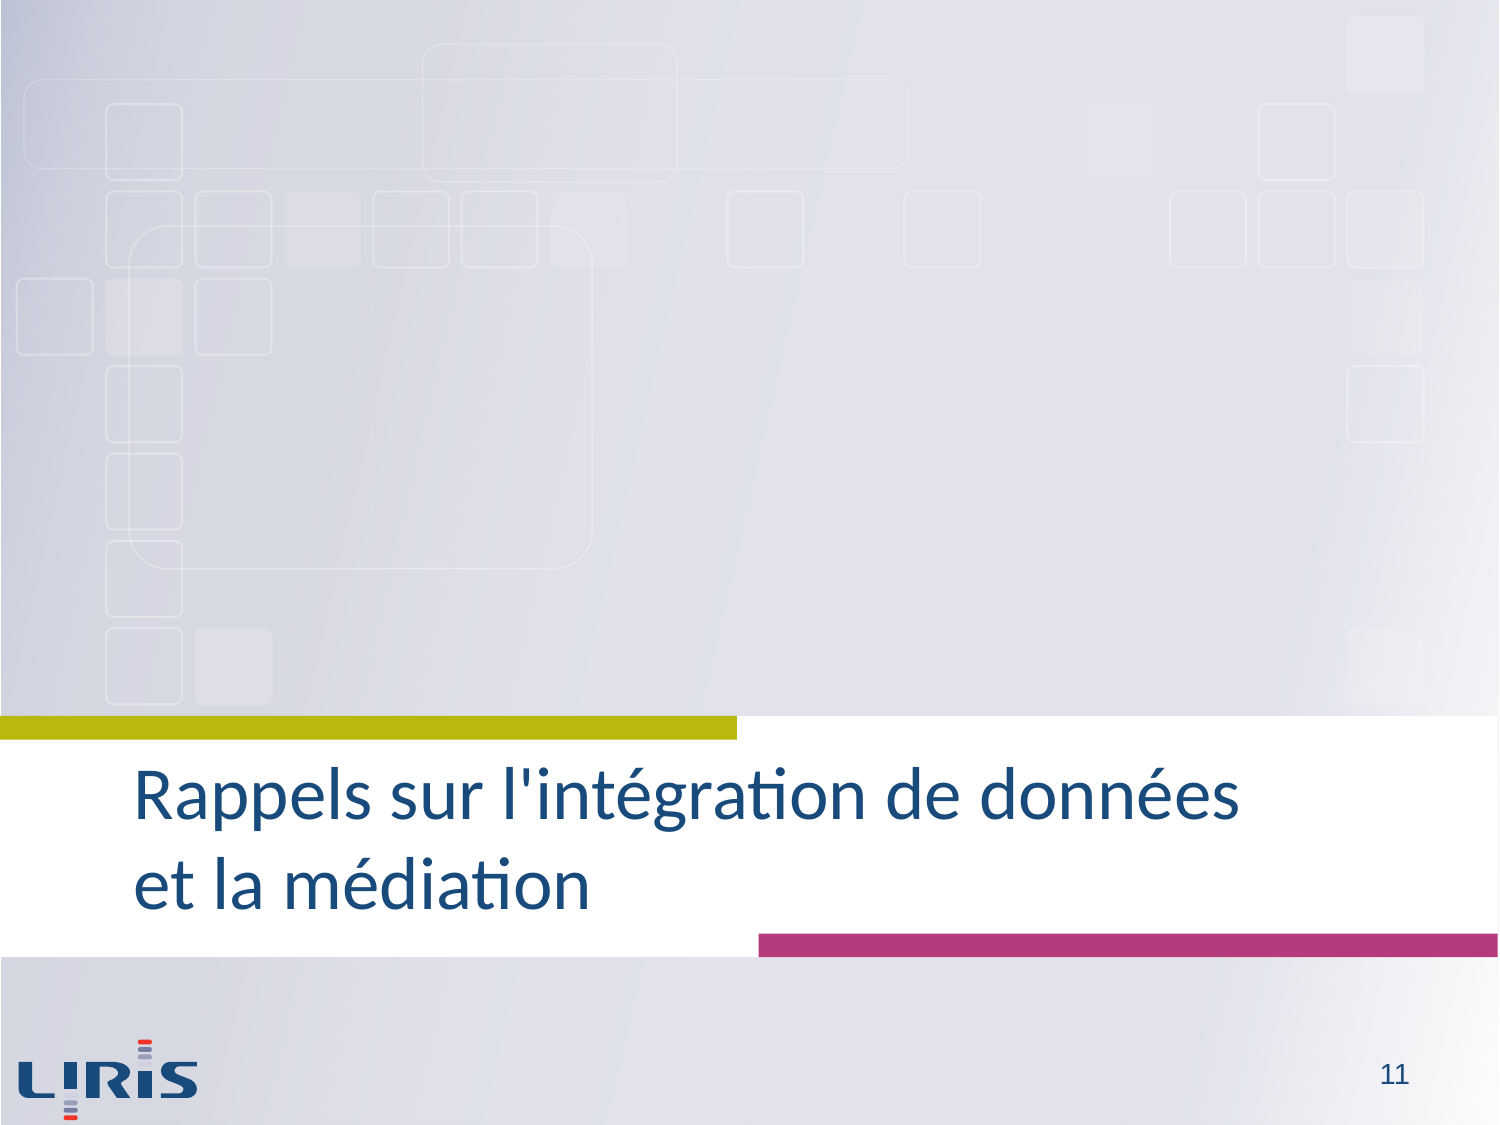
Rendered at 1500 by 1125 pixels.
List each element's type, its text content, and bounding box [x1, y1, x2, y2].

picture [1, 0, 1499, 1125]
title Rappels sur l'intégration de données et la médiation [118, 722, 1394, 947]
slide_number 11 [1230, 1042, 1425, 1103]
